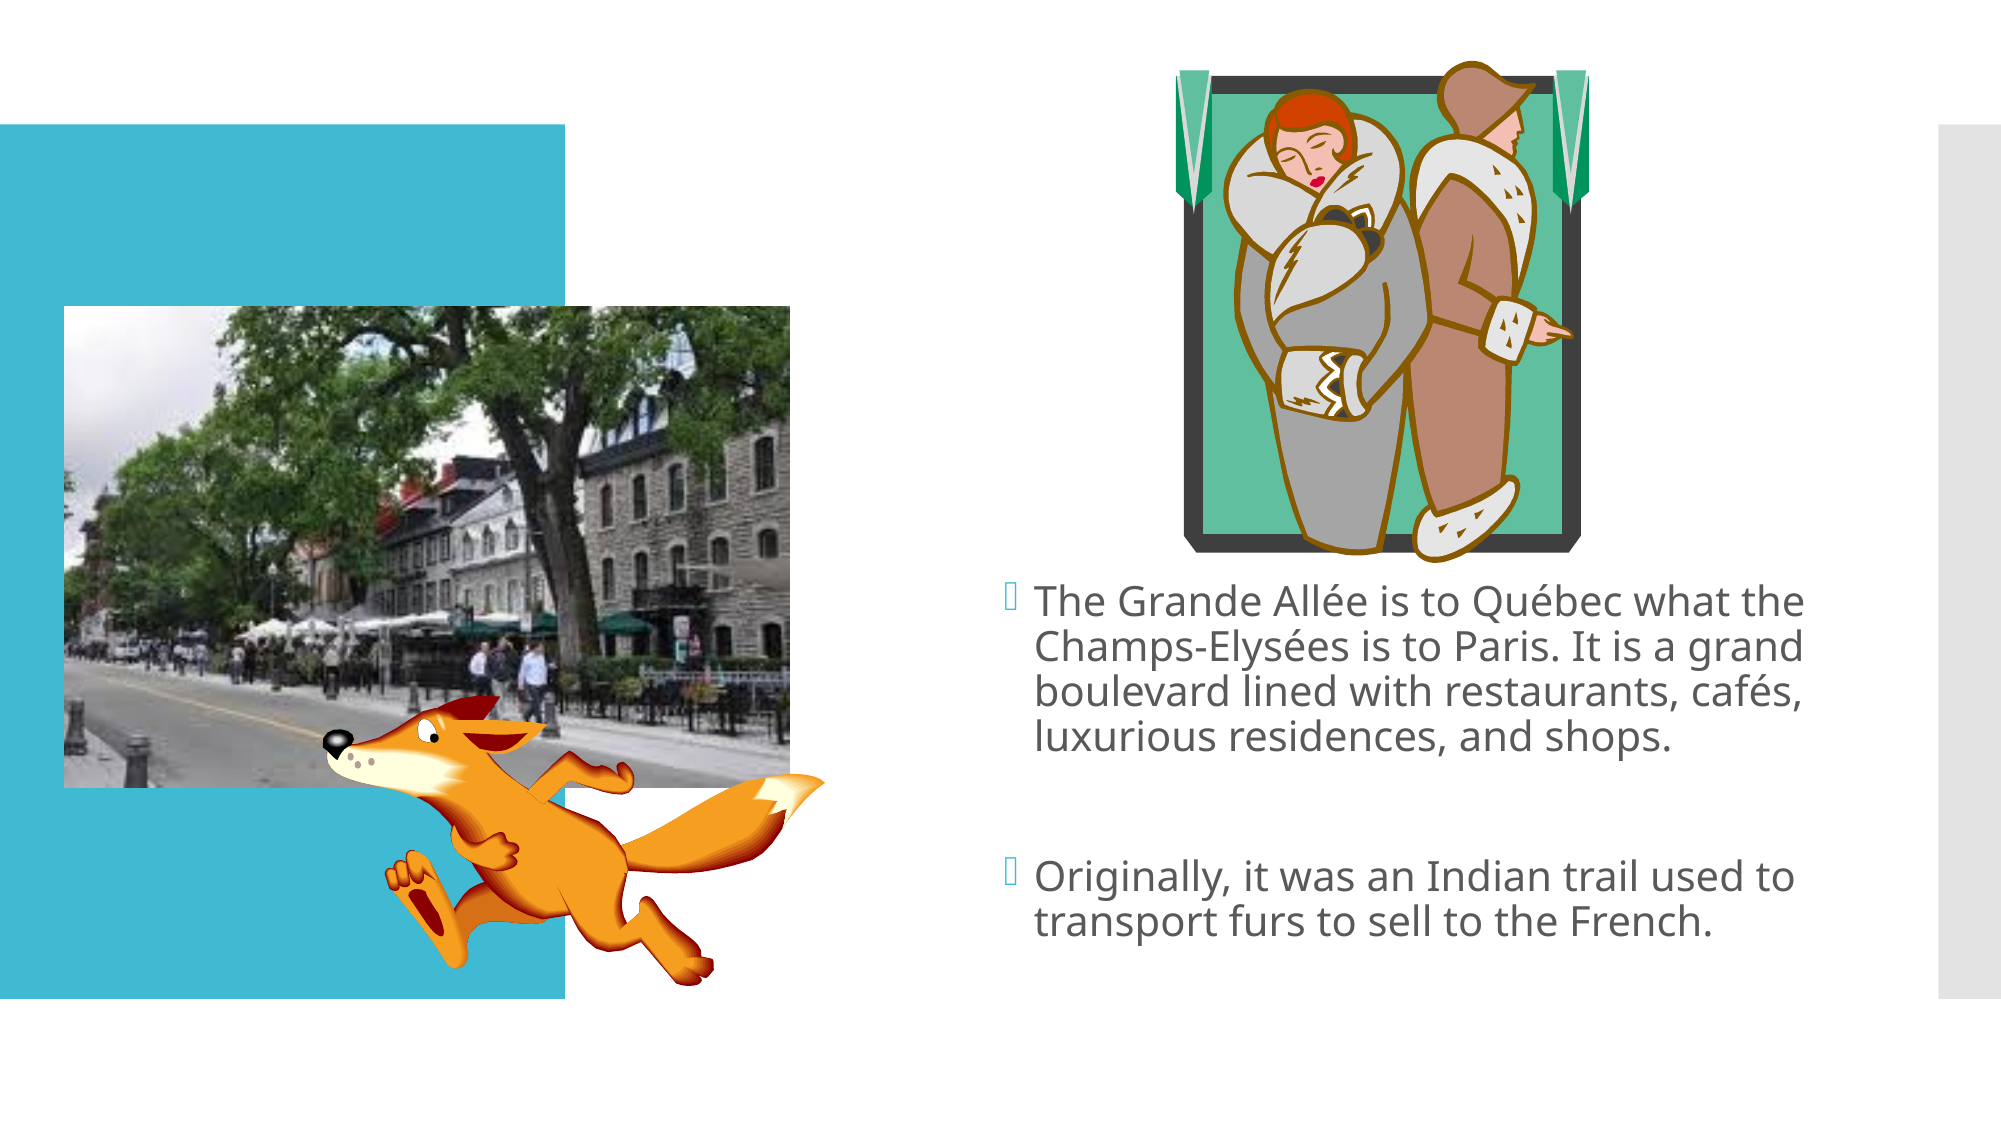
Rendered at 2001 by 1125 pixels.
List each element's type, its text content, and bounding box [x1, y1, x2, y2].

picture [1175, 60, 1590, 564]
picture [64, 306, 838, 989]
list The Grande Allée is to Québec what the Champs-Elysées is to Paris. It is a grand boulevard lined with restaurants, cafés, luxurious residences, and shops. Originally, it was an Indian trail used to transport furs to sell to the French. [989, 543, 1835, 982]
